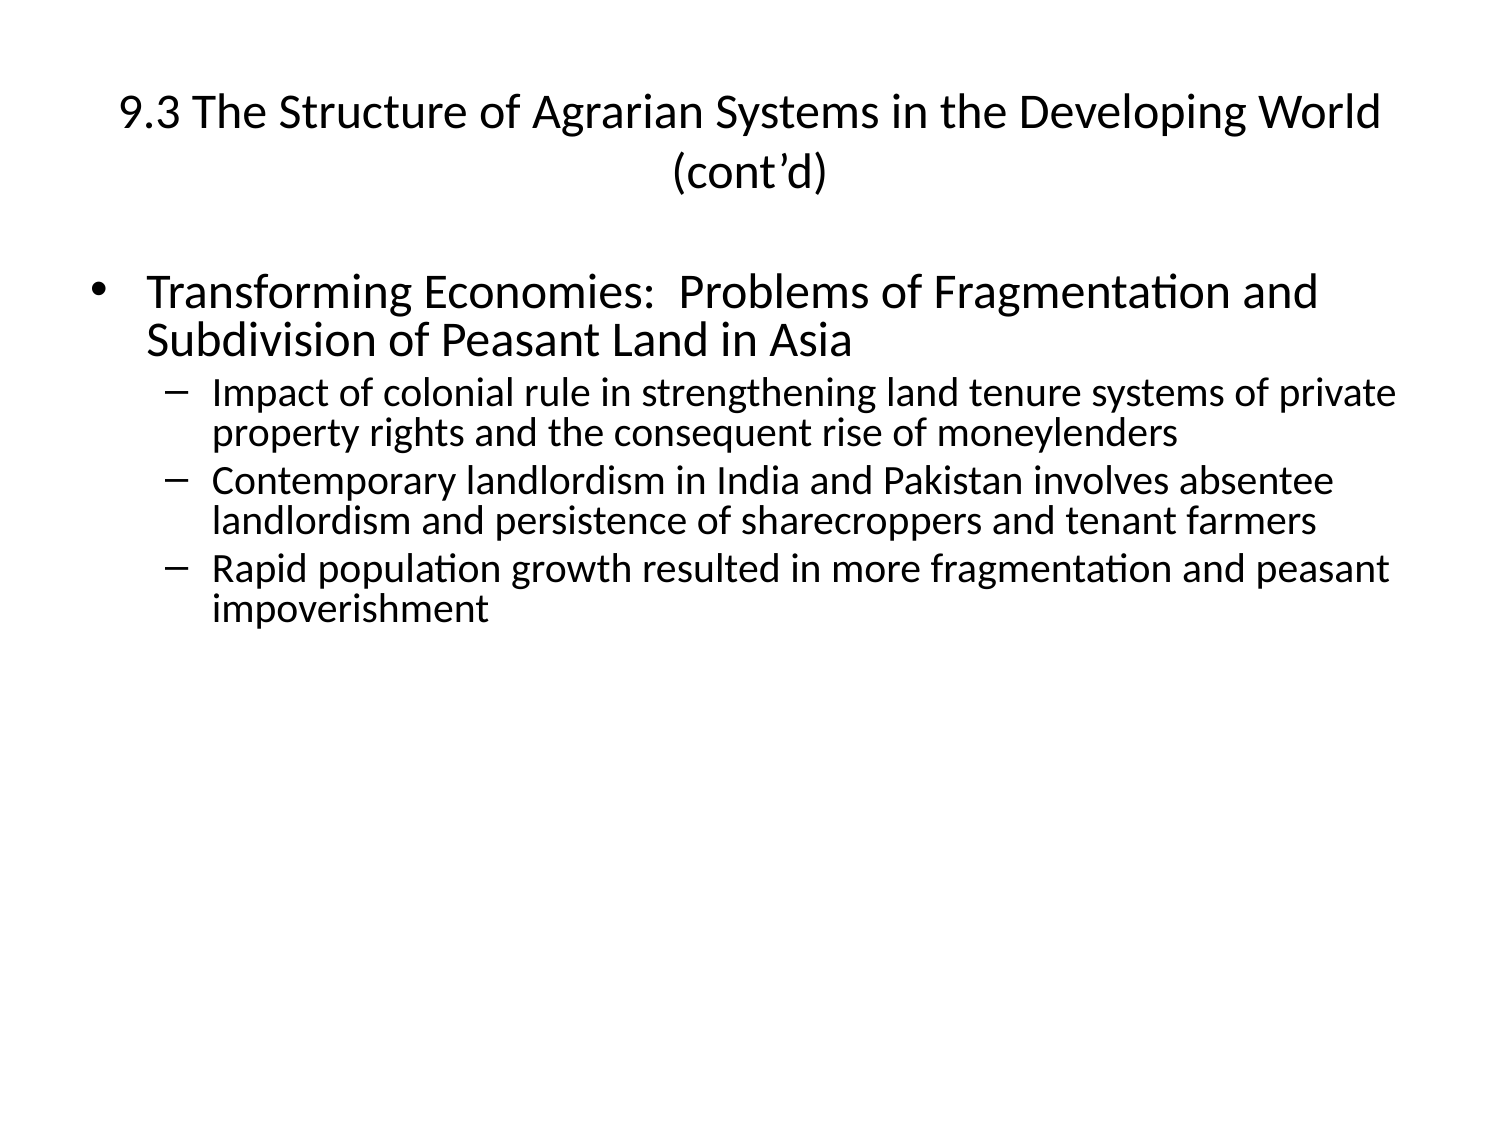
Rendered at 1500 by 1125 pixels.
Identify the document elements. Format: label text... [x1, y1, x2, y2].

title 9.3 The Structure of Agrarian Systems in the Developing World (cont’d) [75, 45, 1425, 233]
list Transforming Economies: Problems of Fragmentation and Subdivision of Peasant Land in Asia Impact of colonial rule in strengthening land tenure systems of private property rights and the consequent rise of moneylenders Contemporary landlordism in India and Pakistan involves absentee landlordism and persistence of sharecroppers and tenant farmers Rapid population growth resulted in more fragmentation and peasant impoverishment [75, 262, 1425, 1005]
